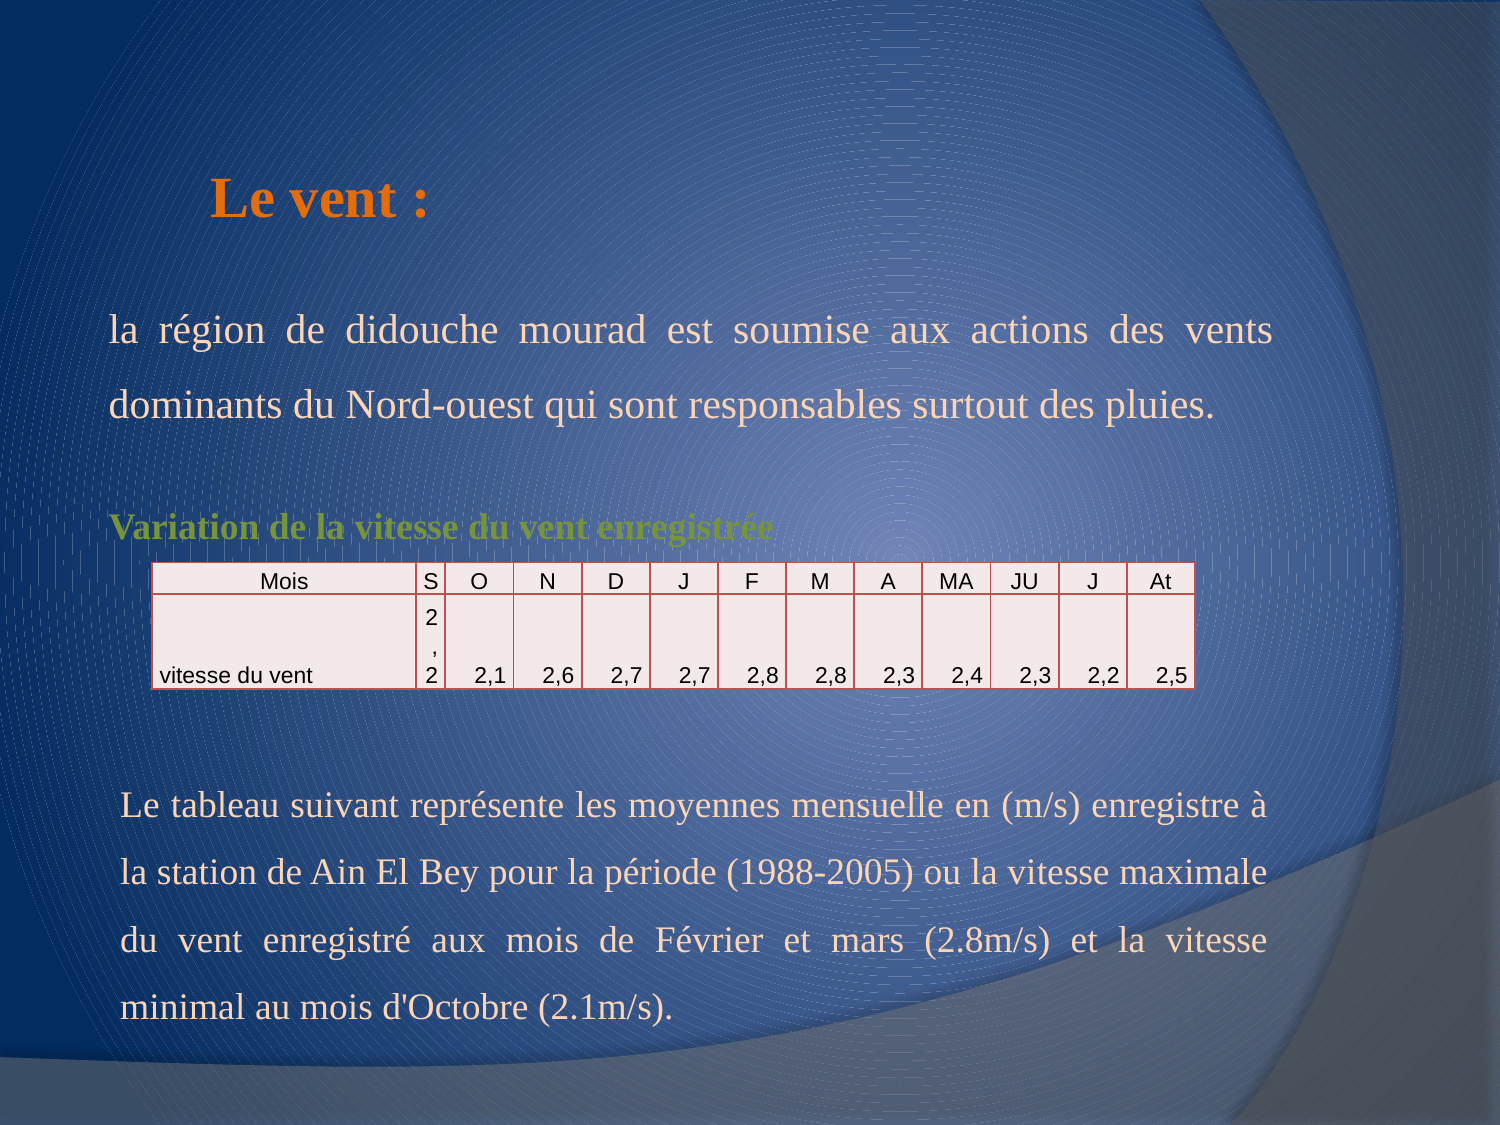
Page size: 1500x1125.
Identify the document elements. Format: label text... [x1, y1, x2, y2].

table_header MA [923, 563, 990, 593]
table_cell 2,3 [855, 595, 921, 688]
table_cell 2,5 [1128, 595, 1194, 688]
table_cell 2,2 [417, 595, 444, 688]
text_box la région de didouche mourad est soumise aux actions des vents dominants du Nord-ouest qui sont responsables surtout des pluies. Variation de la vitesse du vent enregistrée [93, 269, 1289, 555]
table_header F [719, 563, 785, 593]
table_header D [583, 563, 649, 593]
table_cell 2,8 [787, 595, 853, 688]
table_cell 2,6 [514, 595, 581, 688]
table_header J [651, 563, 717, 593]
table_cell 2,7 [583, 595, 649, 688]
table_header JU [991, 563, 1058, 593]
table_header At [1128, 563, 1194, 593]
table_cell 2,8 [719, 595, 785, 688]
table_header N [514, 563, 581, 593]
text_box Le vent : [95, 117, 446, 237]
table_header O [446, 563, 513, 593]
table_header S [417, 563, 444, 593]
table_cell 2,2 [1060, 595, 1126, 688]
table_header Mois [153, 563, 415, 593]
table_header A [855, 563, 921, 593]
table_cell 2,4 [923, 595, 990, 688]
table_header M [787, 563, 853, 593]
table_cell 2,7 [651, 595, 717, 688]
table_header J [1060, 563, 1126, 593]
table_cell 2,1 [446, 595, 513, 688]
text_box Le tableau suivant représente les moyennes mensuelle en (m/s) enregistre à la station de Ain El Bey pour la période (1988-2005) ou la vitesse maximale du vent enregistré aux mois de Février et mars (2.8m/s) et la vitesse minimal au mois d'Octobre (2.1m/s). [105, 749, 1284, 1035]
table_cell 2,3 [991, 595, 1058, 688]
table_cell vitesse du vent [153, 595, 415, 688]
